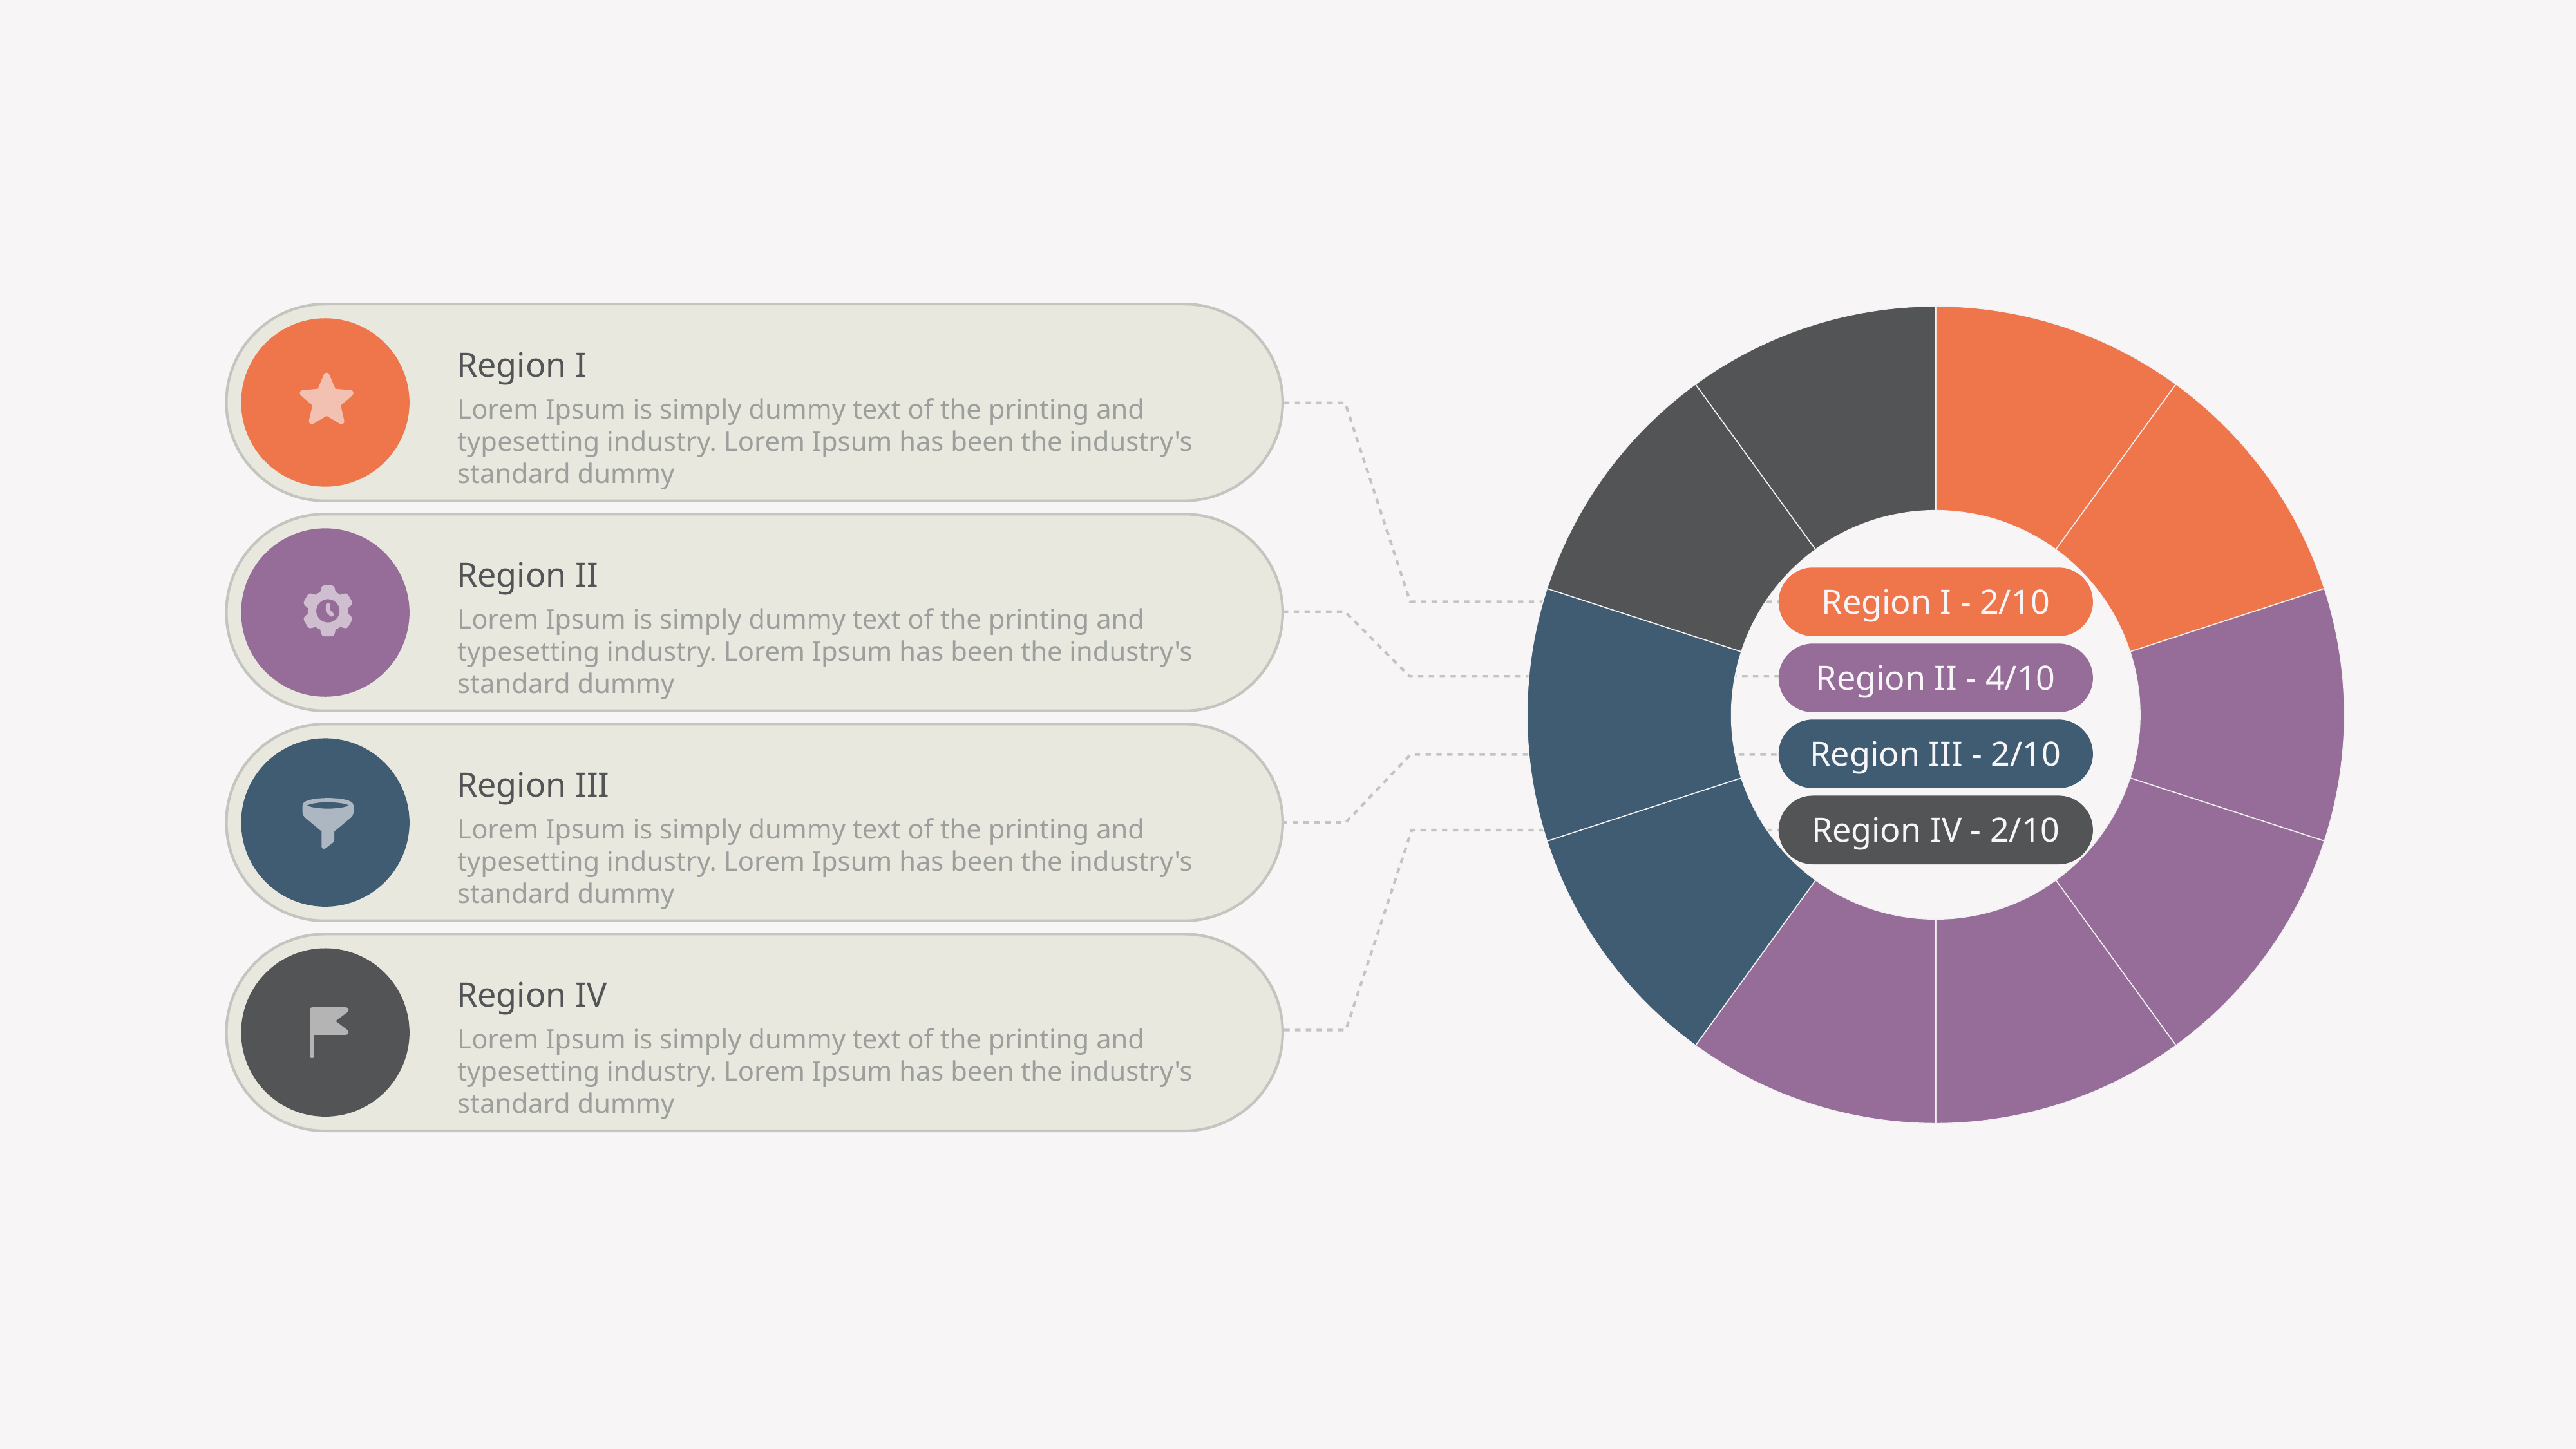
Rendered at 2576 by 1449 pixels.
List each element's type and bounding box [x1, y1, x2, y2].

text_box [226, 301, 2350, 1132]
